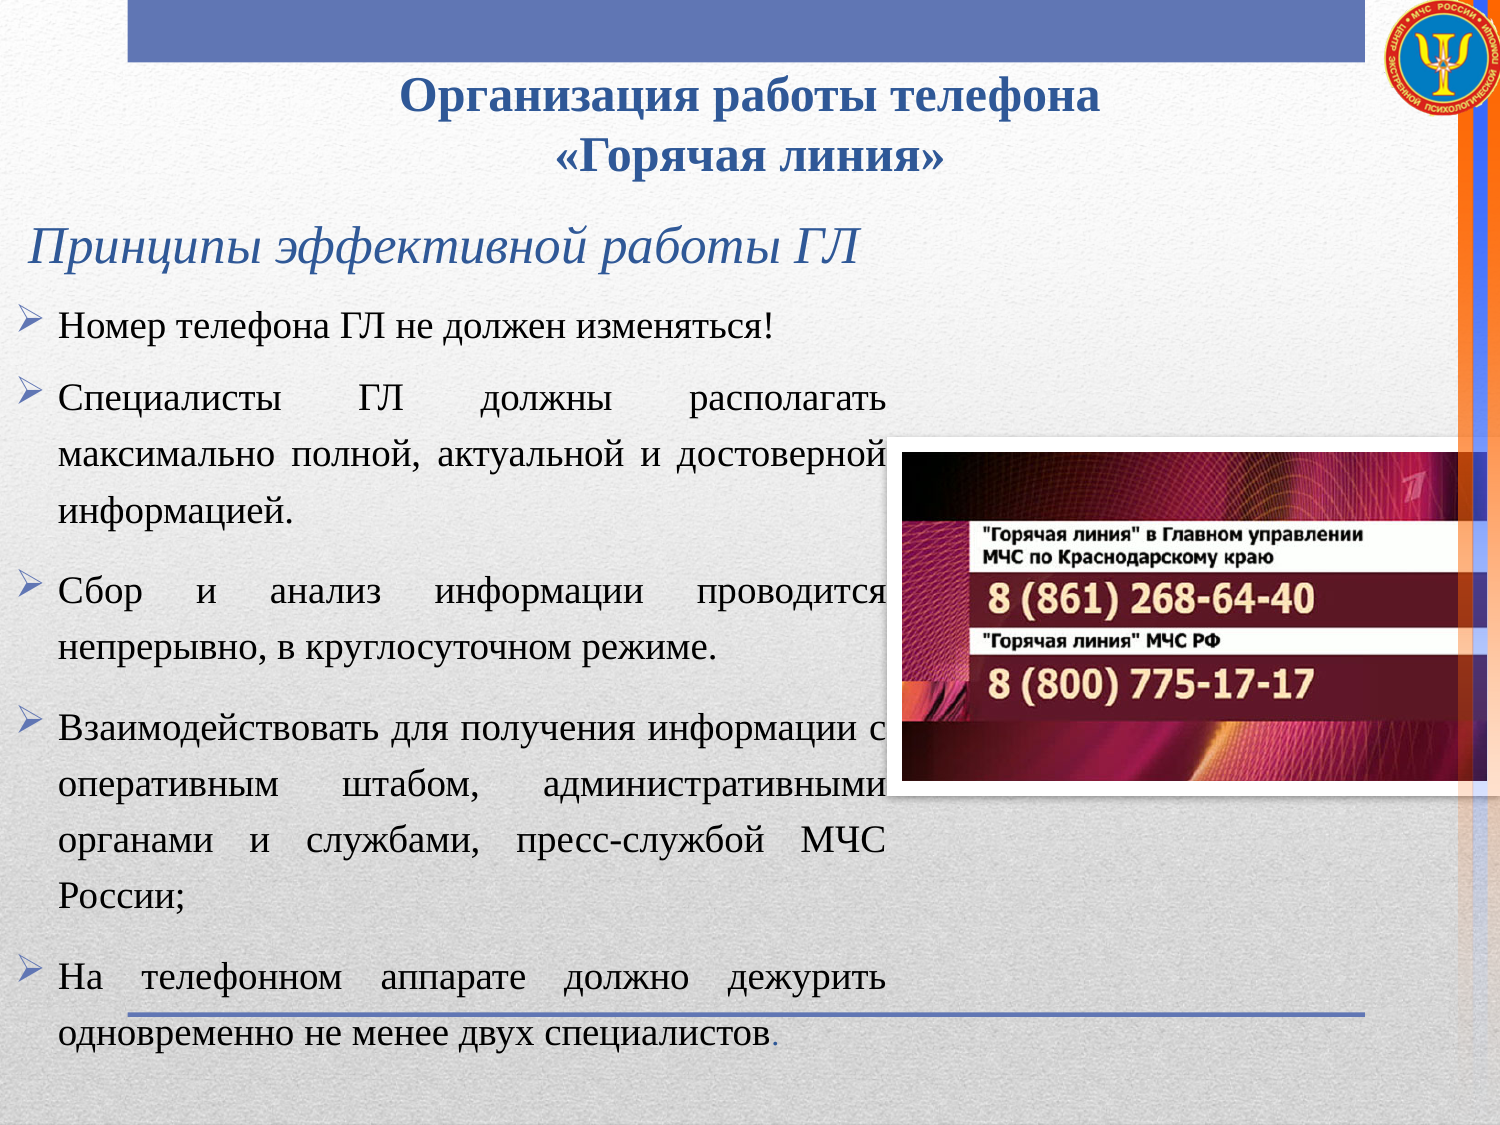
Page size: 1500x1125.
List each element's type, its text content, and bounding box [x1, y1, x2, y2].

list Принципы эффективной работы ГЛ Номер телефона ГЛ не должен изменяться! Специалисты ГЛ должны располагать максимально полной, актуальной и достоверной информацией. Сбор и анализ информации проводится непрерывно, в круглосуточном режиме. Взаимодействовать для получения информации с оперативным штабом, административными органами и службами, пресс-службой МЧС России; На телефонном аппарате должно дежурить одновременно не менее двух специалистов. [0, 194, 902, 1071]
picture [900, 0, 1500, 1125]
text_box Организация работы телефона «Горячая линия» [0, 49, 1452, 194]
